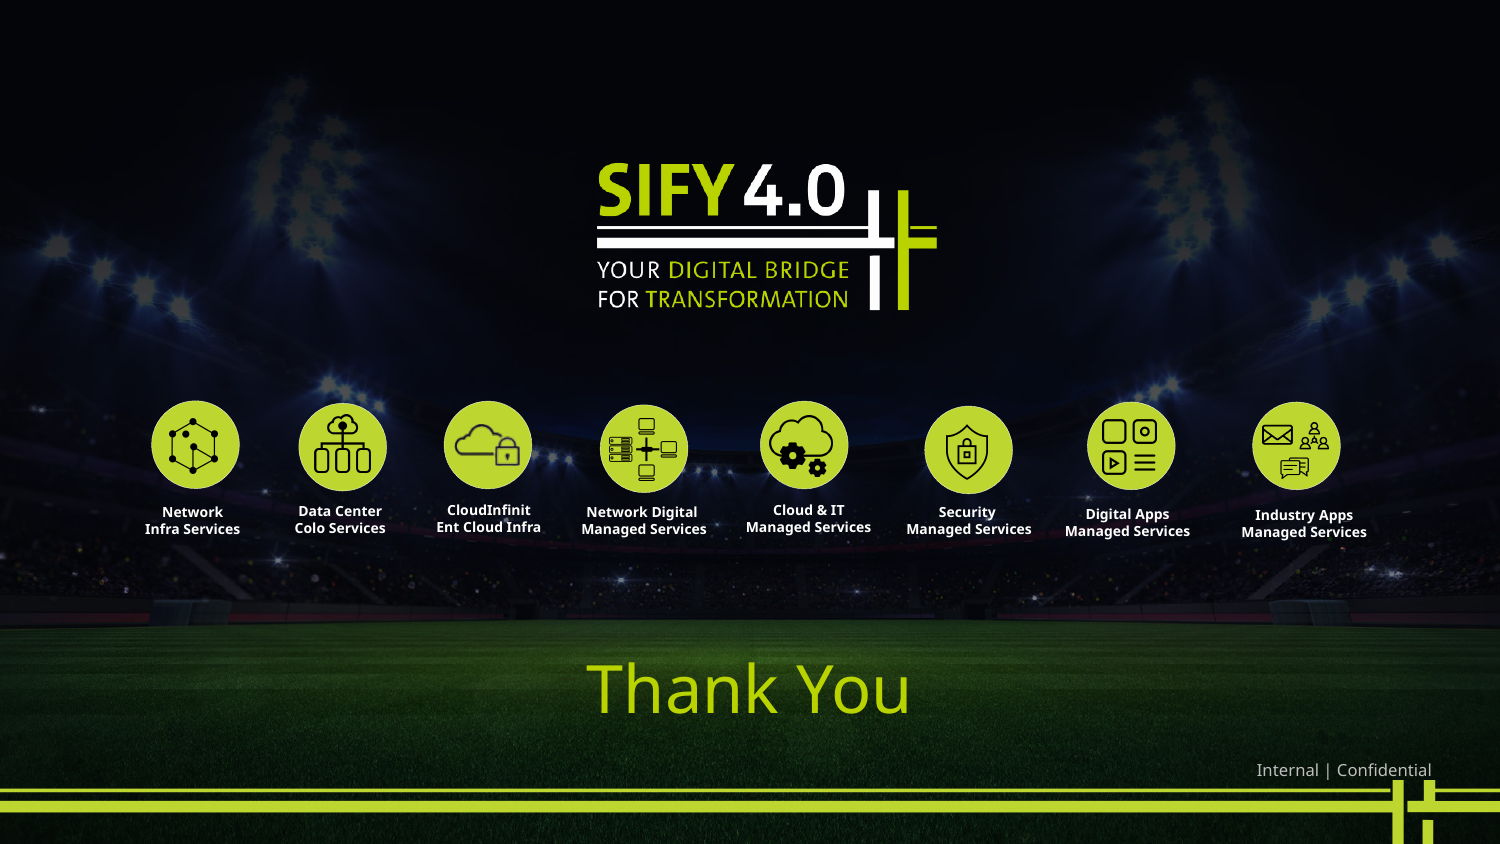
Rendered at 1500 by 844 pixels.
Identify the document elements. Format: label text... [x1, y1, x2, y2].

picture [0, 0, 1500, 844]
text_box Thank You [53, 639, 1447, 735]
